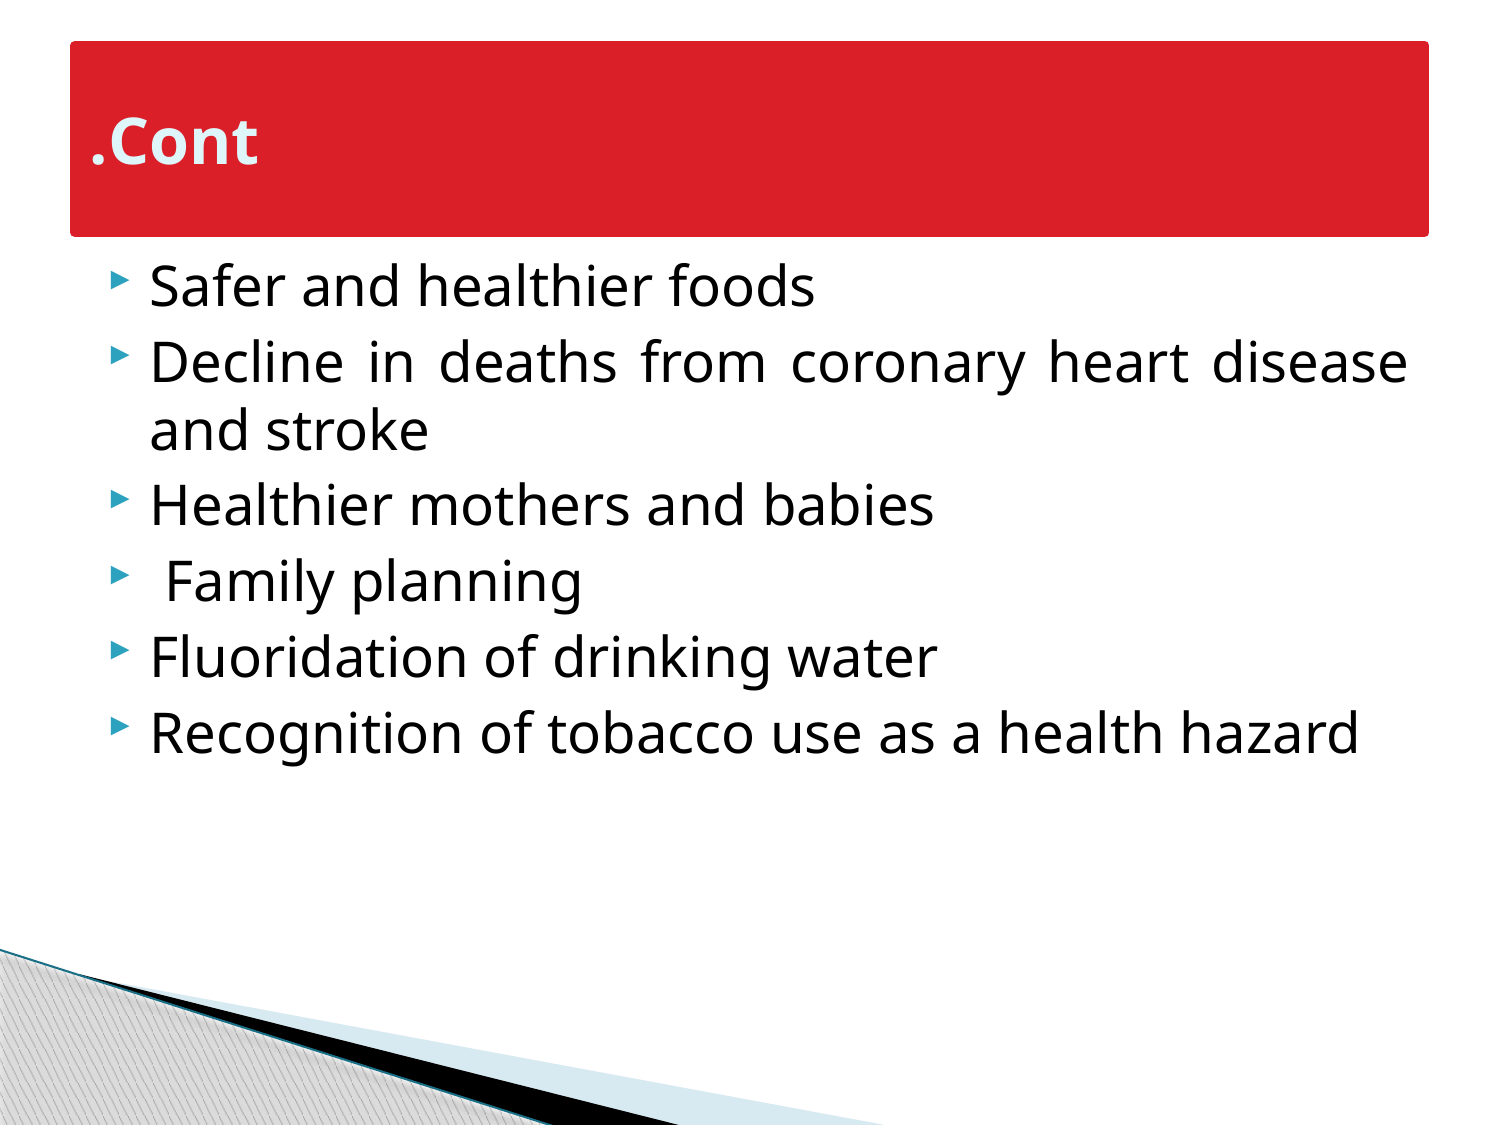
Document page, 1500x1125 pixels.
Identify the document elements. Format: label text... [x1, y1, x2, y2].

title Cont. [70, 41, 1429, 237]
list Safer and healthier foods Decline in deaths from coronary heart disease and stroke Healthier mothers and babies Family planning Fluoridation of drinking water Recognition of tobacco use as a health hazard [75, 243, 1425, 986]
